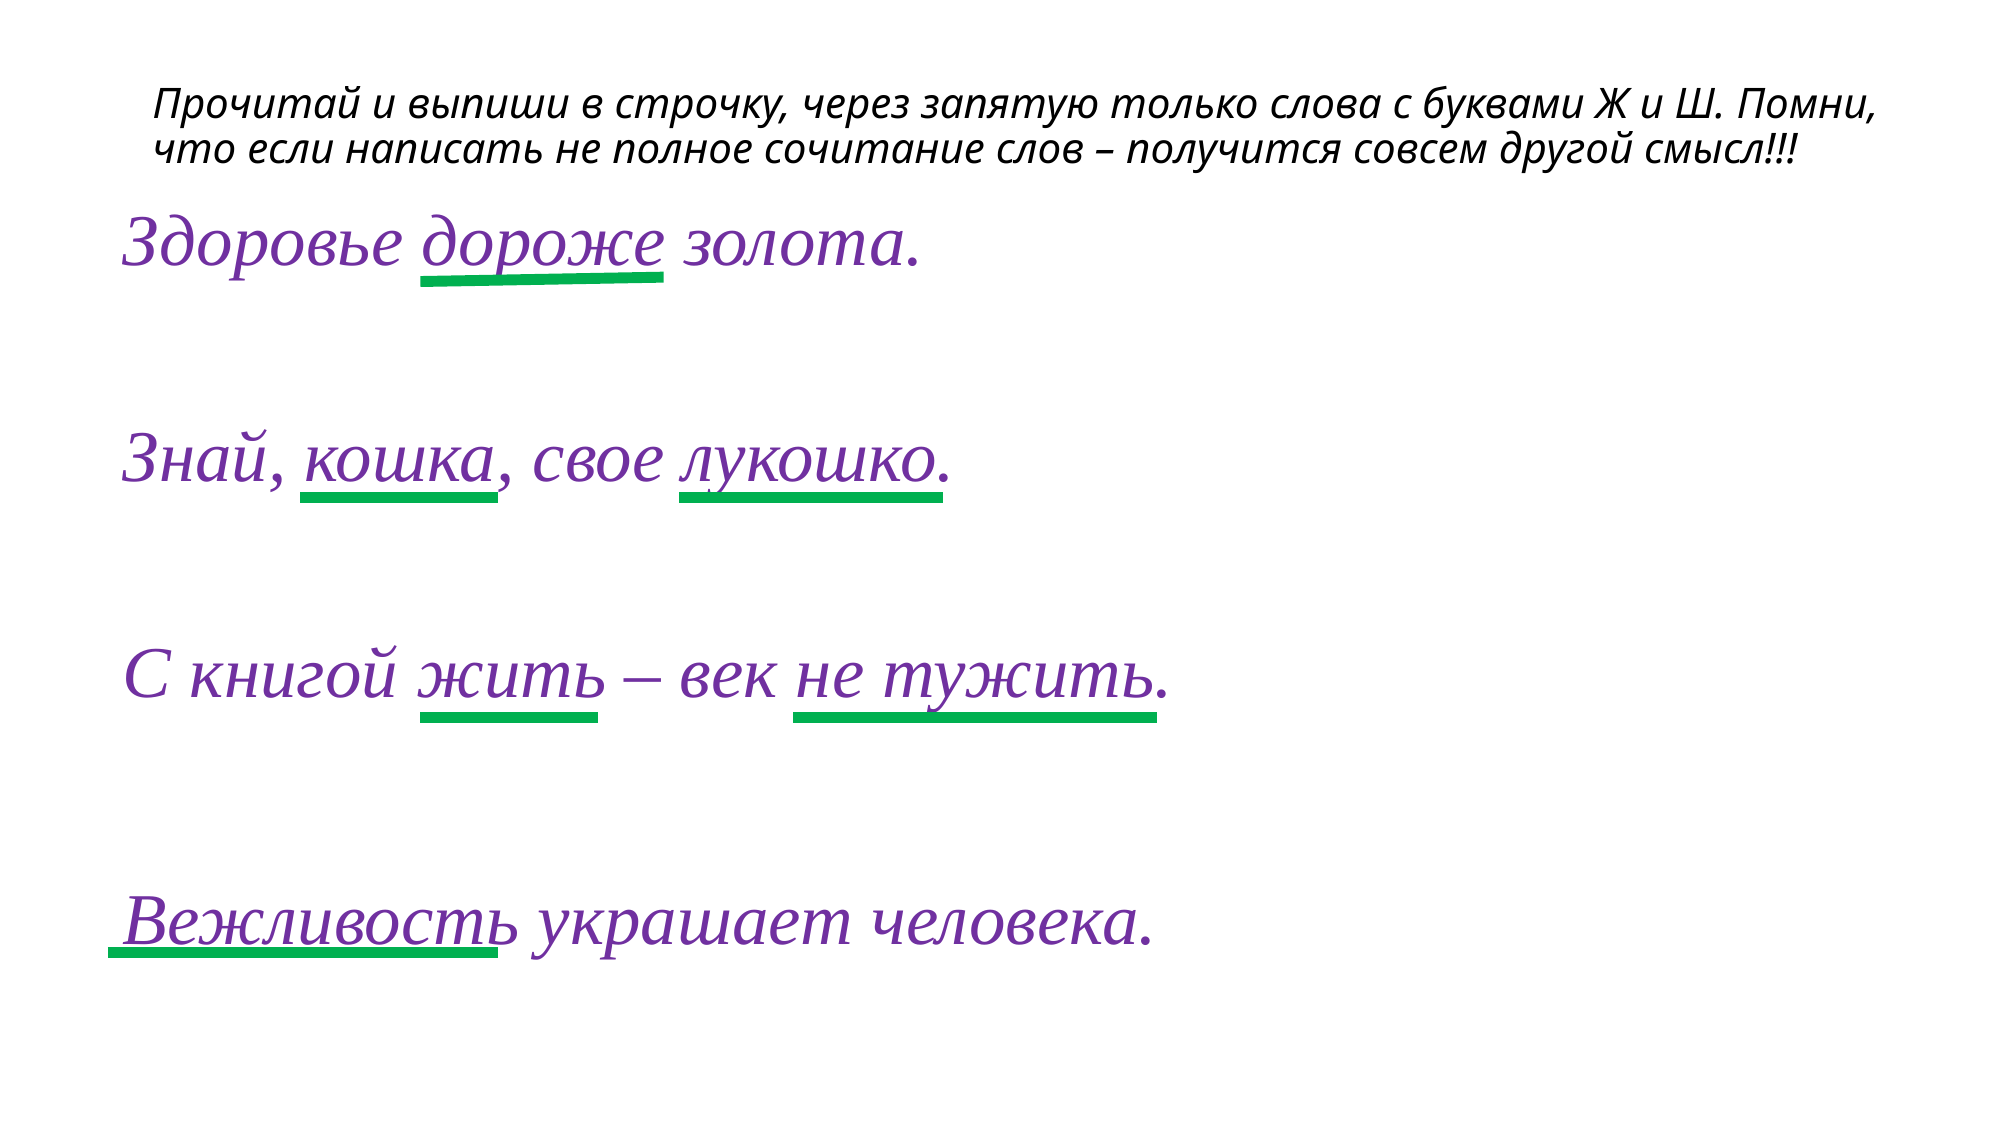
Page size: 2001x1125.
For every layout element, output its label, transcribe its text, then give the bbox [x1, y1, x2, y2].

title Прочитай и выпиши в строчку, через запятую только слова с буквами Ж и Ш. Помни, что если написать не полное сочитание слов – получится совсем другой смысл!!! [137, 59, 1939, 196]
text_box С книгой жить – век не тужить. [107, 627, 1833, 830]
text_box Знай, кошка, свое лукошко. [107, 411, 1833, 614]
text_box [420, 277, 664, 282]
text_box Вежливость украшает человека. [107, 874, 1833, 1078]
list Здоровье дороже золота. [107, 195, 1833, 399]
